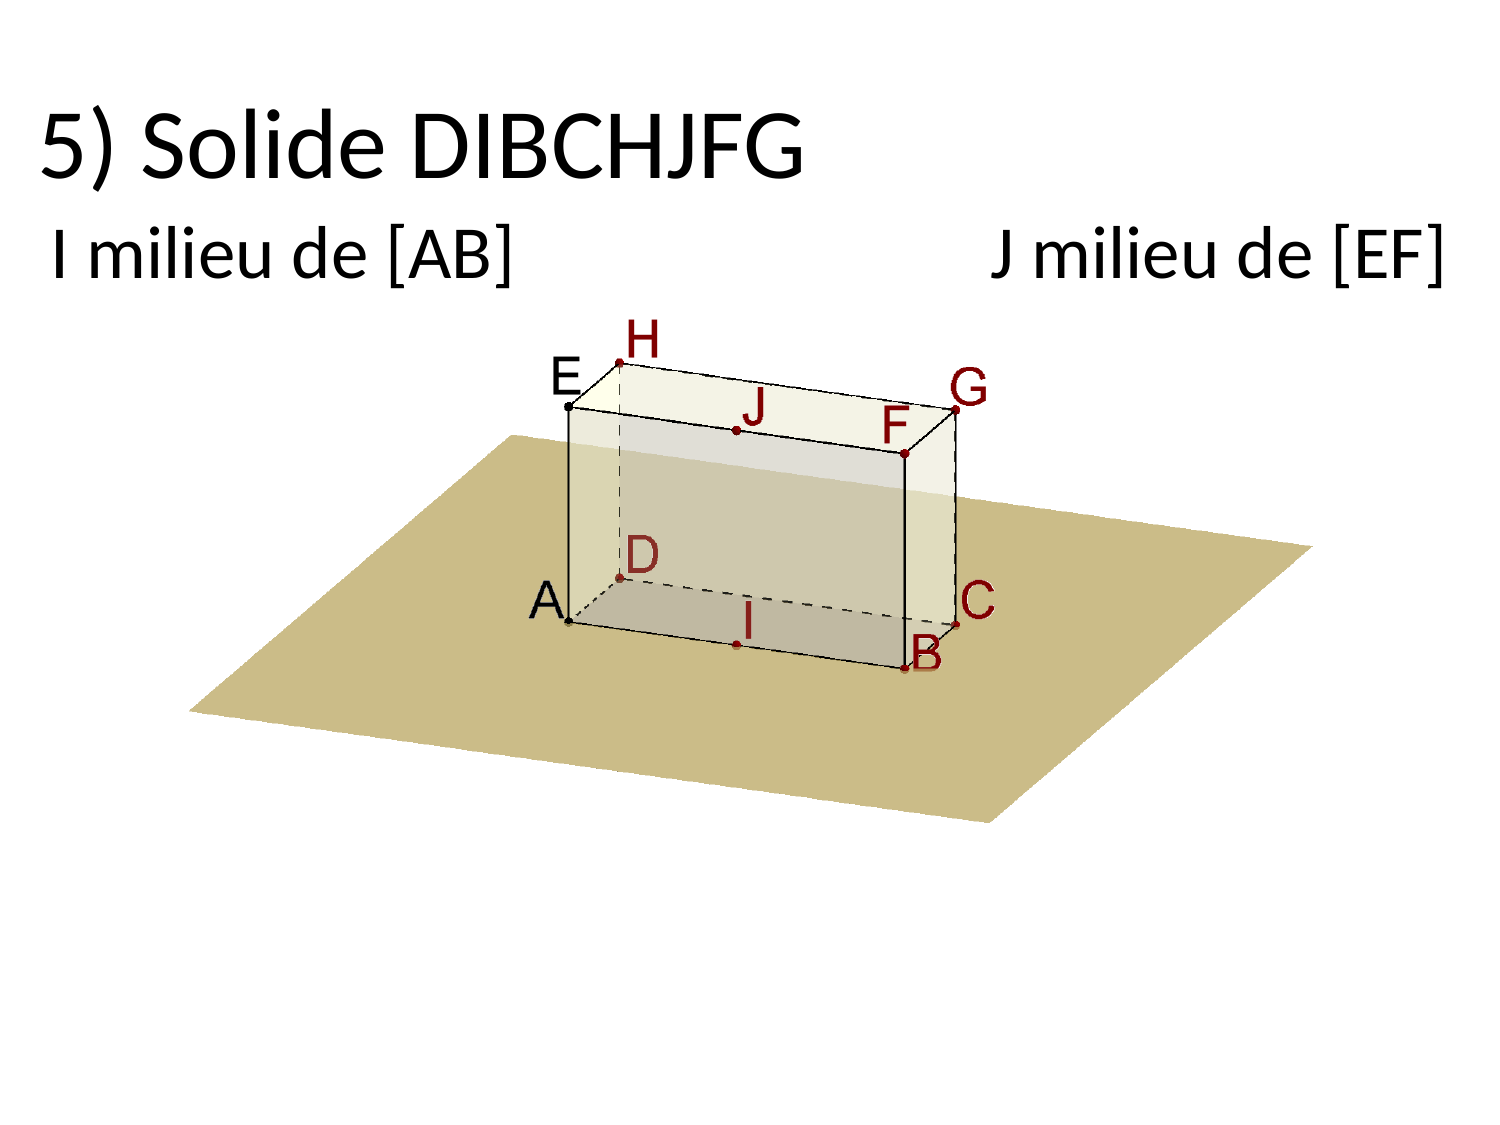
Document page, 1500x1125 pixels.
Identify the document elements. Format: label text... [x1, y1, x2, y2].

title 5) Solide DIBCHJFG [0, 45, 1500, 187]
picture [1, 187, 1498, 938]
